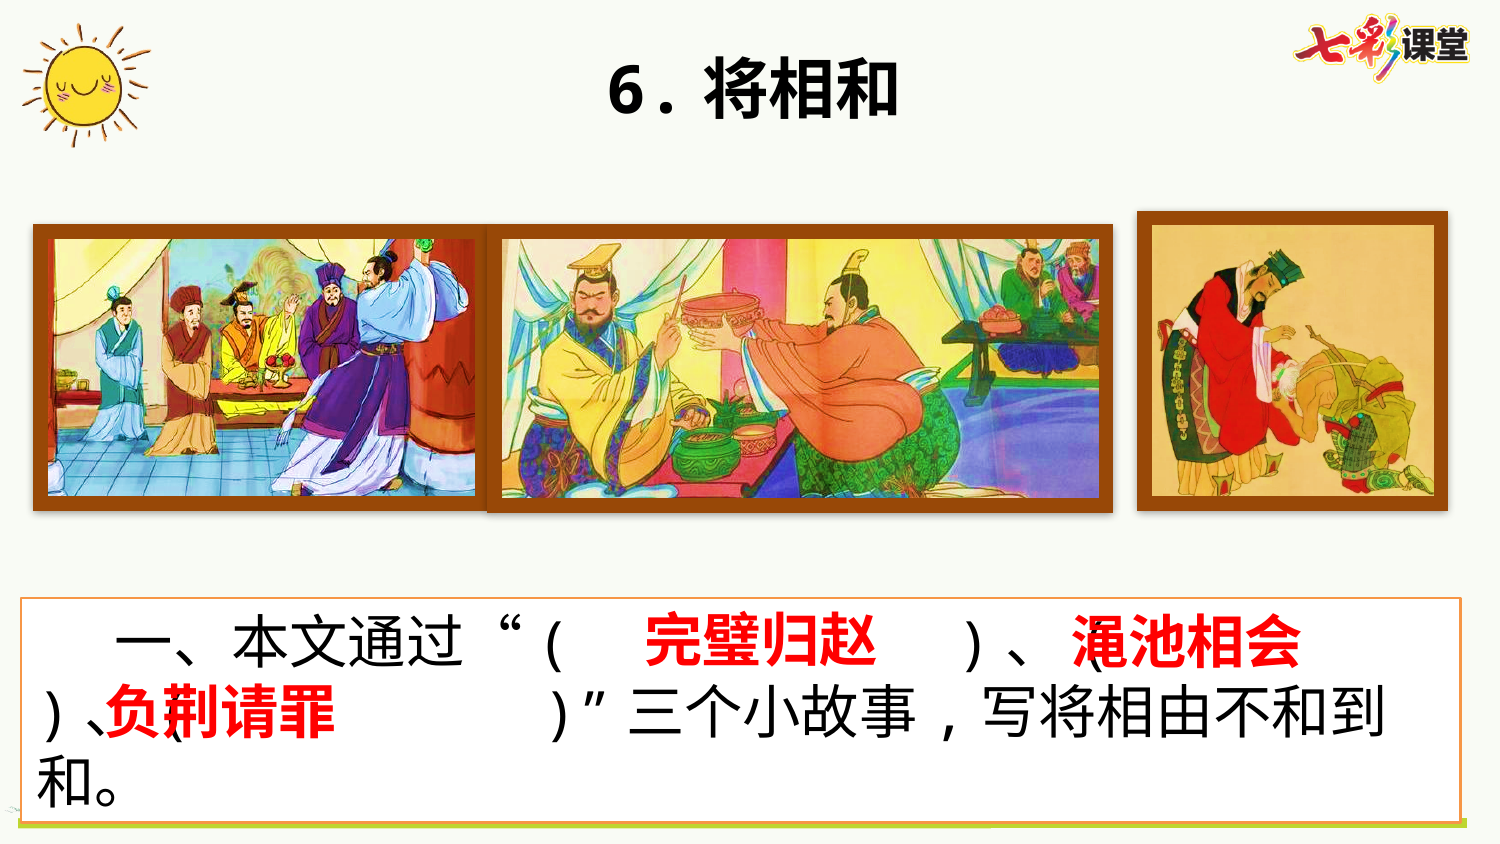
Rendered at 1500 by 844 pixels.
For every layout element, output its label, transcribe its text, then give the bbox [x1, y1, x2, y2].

text_box 负荆请罪 [89, 668, 353, 753]
text_box 一、本文通过“( )、( )、( )”三个小故事,写将相由不和到和。 [20, 597, 1462, 824]
picture [1291, 9, 1472, 87]
picture [501, 238, 1100, 499]
picture [0, 608, 1467, 844]
text_box 渑池相会 [1055, 597, 1318, 683]
picture [1151, 224, 1435, 497]
text_box 6.将相和 [591, 39, 931, 135]
text_box 完璧归赵 [629, 595, 893, 681]
picture [47, 238, 476, 497]
picture [0, 0, 173, 172]
